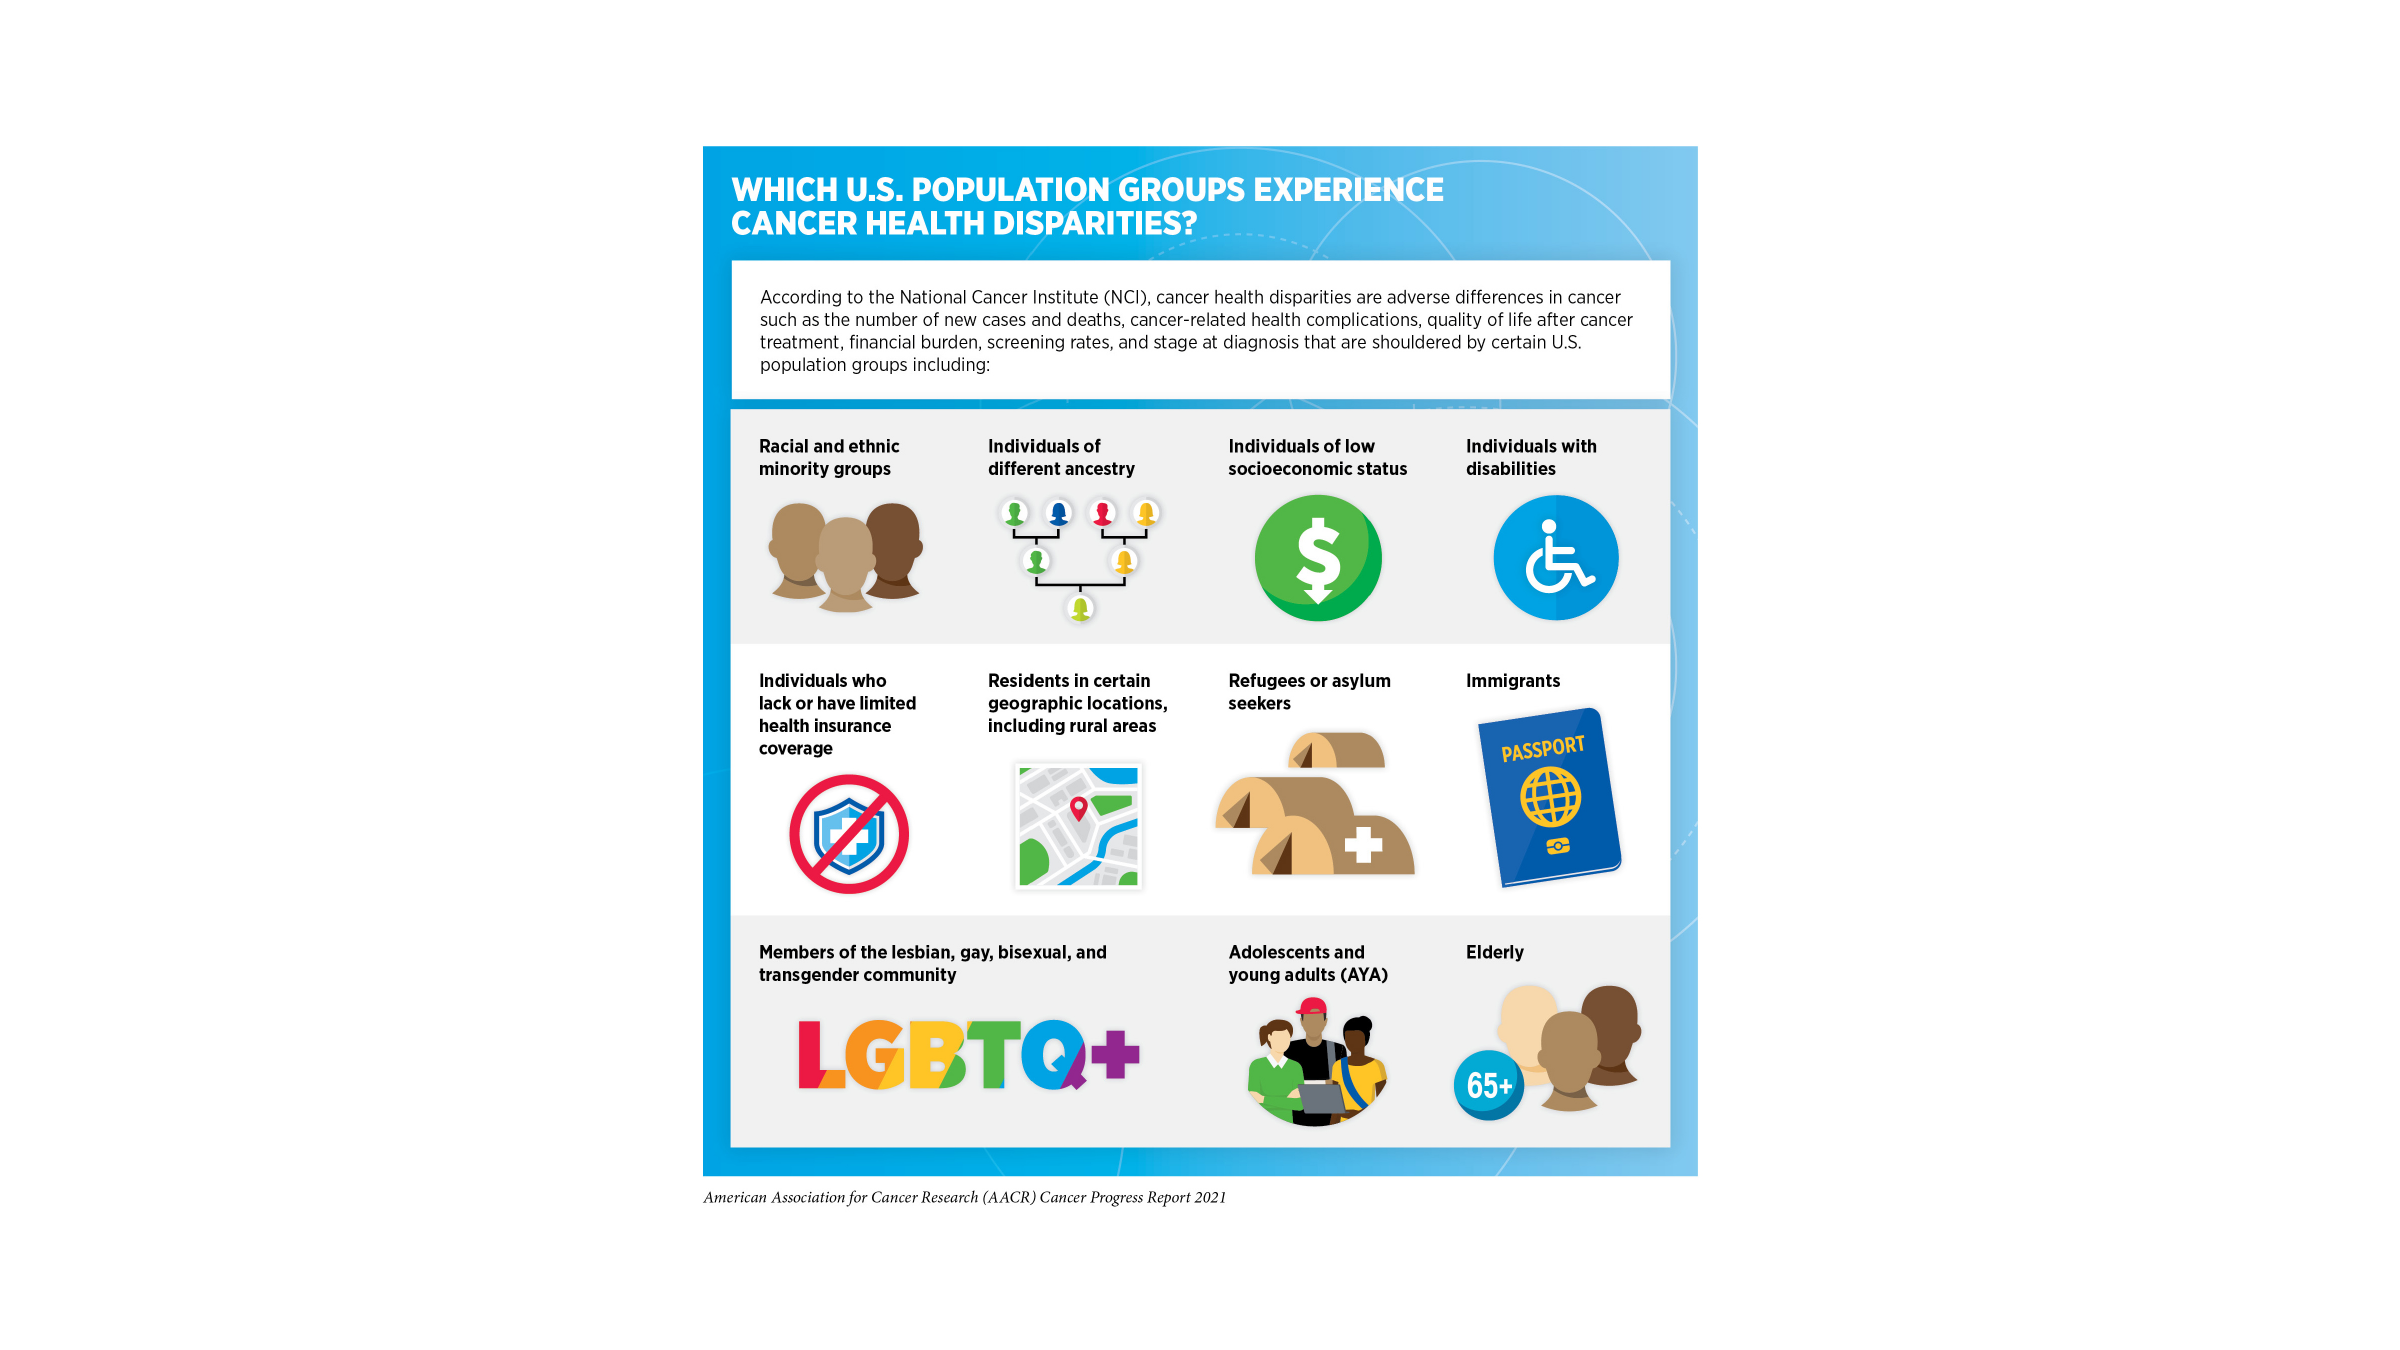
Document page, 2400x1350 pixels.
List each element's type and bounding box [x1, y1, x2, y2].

picture [693, 136, 1707, 1214]
